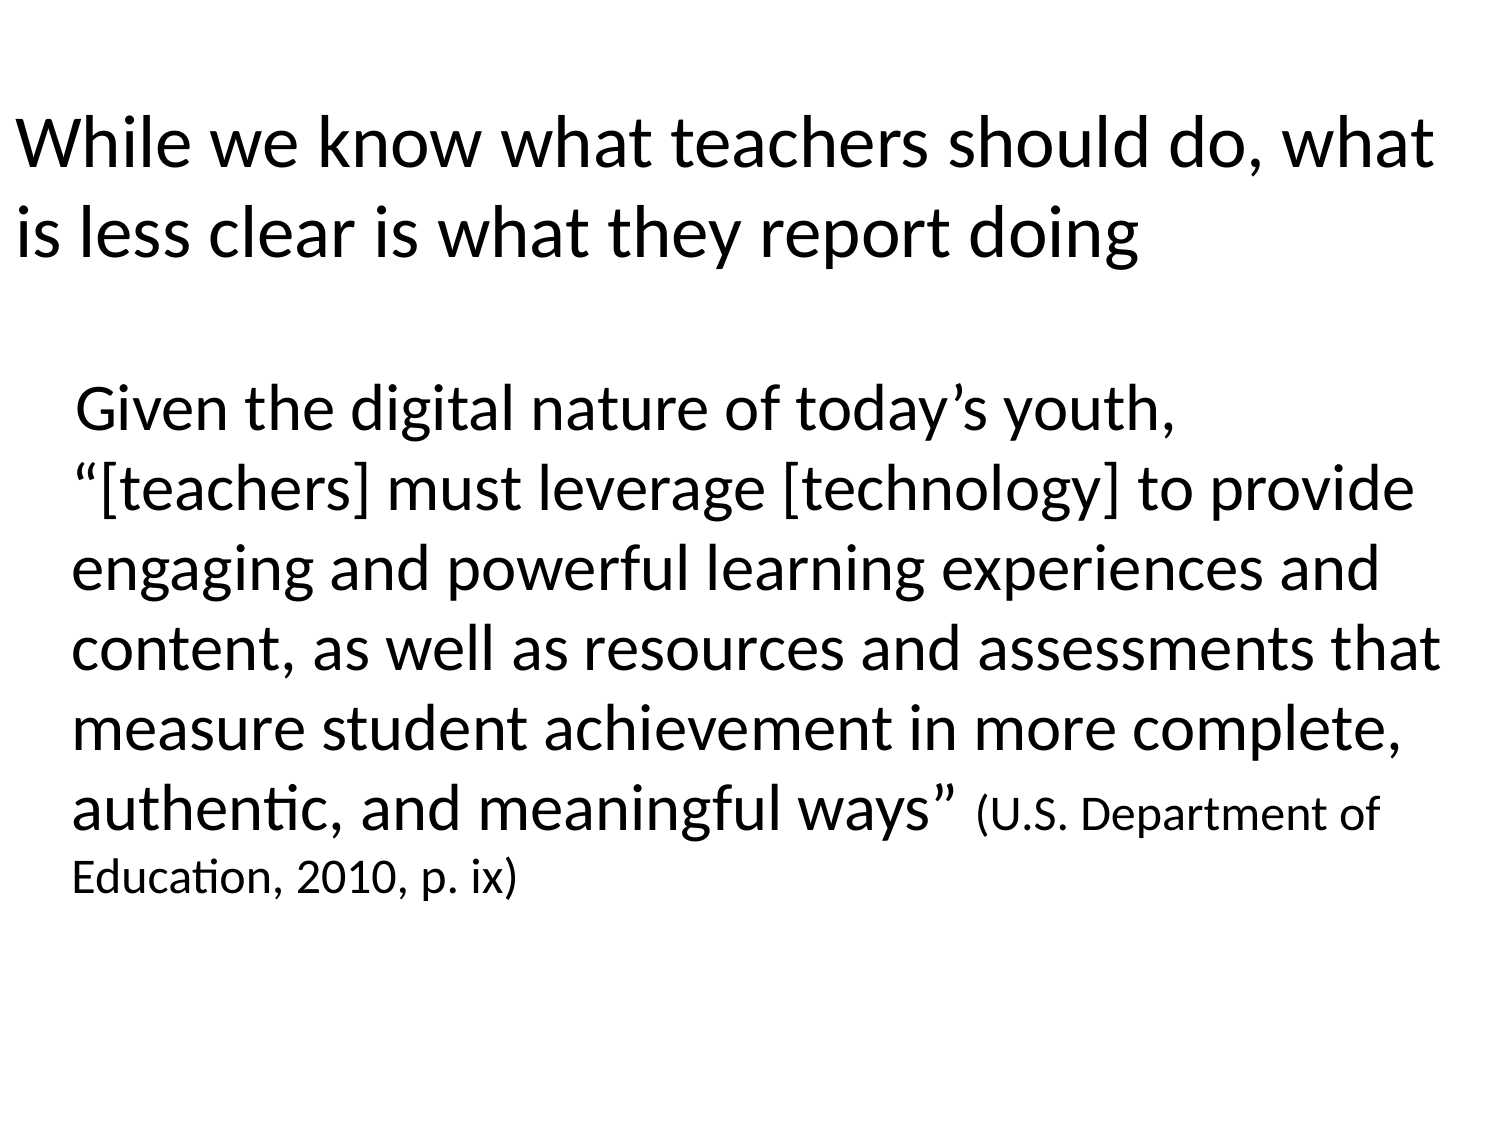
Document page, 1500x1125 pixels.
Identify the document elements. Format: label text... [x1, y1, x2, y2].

title While we know what teachers should do, what is less clear is what they report doing [0, 45, 1500, 321]
list Given the digital nature of today’s youth, “[teachers] must leverage [technology] to provide engaging and powerful learning experiences and content, as well as resources and assessments that measure student achievement in more complete, authentic, and meaningful ways” (U.S. Department of Education, 2010, p. ix) [0, 356, 1500, 1125]
